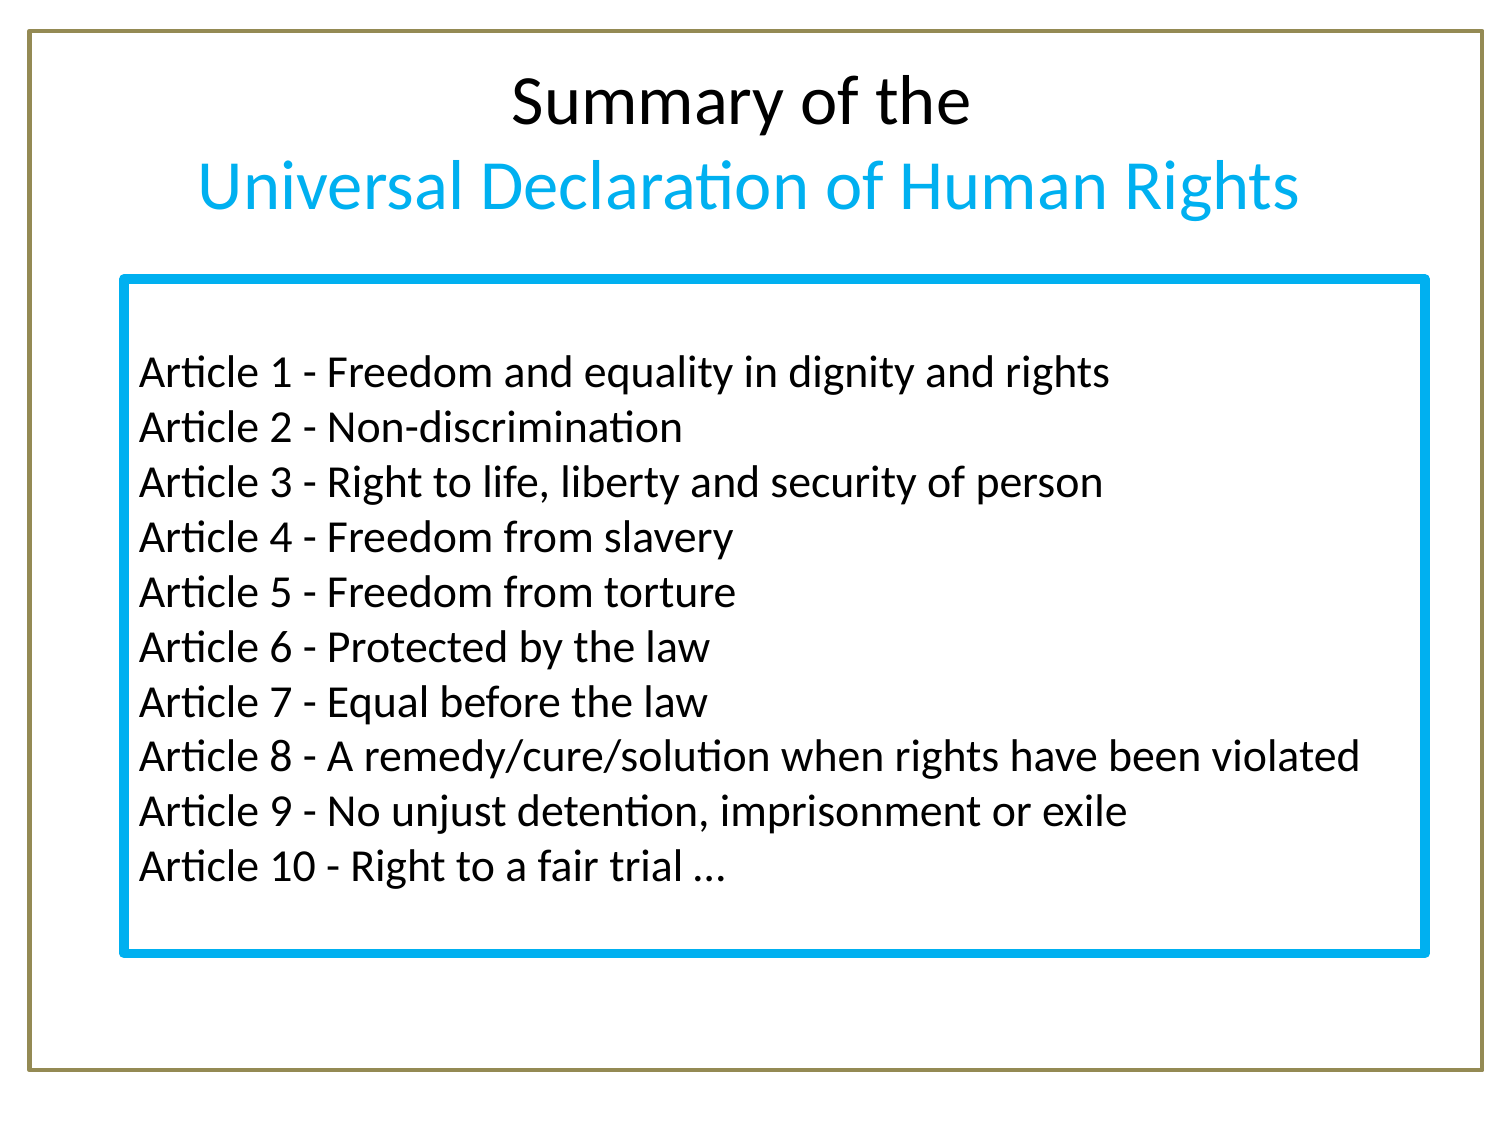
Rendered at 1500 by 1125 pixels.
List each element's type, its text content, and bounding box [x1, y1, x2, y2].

text_box Article 1 - Freedom and equality in dignity and rights Article 2 - Non-discrimination Article 3 - Right to life, liberty and security of person Article 4 - Freedom from slavery Article 5 - Freedom from torture Article 6 - Protected by the law Article 7 - Equal before the law Article 8 - A remedy/cure/solution when rights have been violated Article 9 - No unjust detention, imprisonment or exile Article 10 - Right to a fair trial … [123, 278, 1425, 954]
title Summary of the Universal Declaration of Human Rights [75, 45, 1425, 233]
text_box [27, 29, 1484, 1072]
